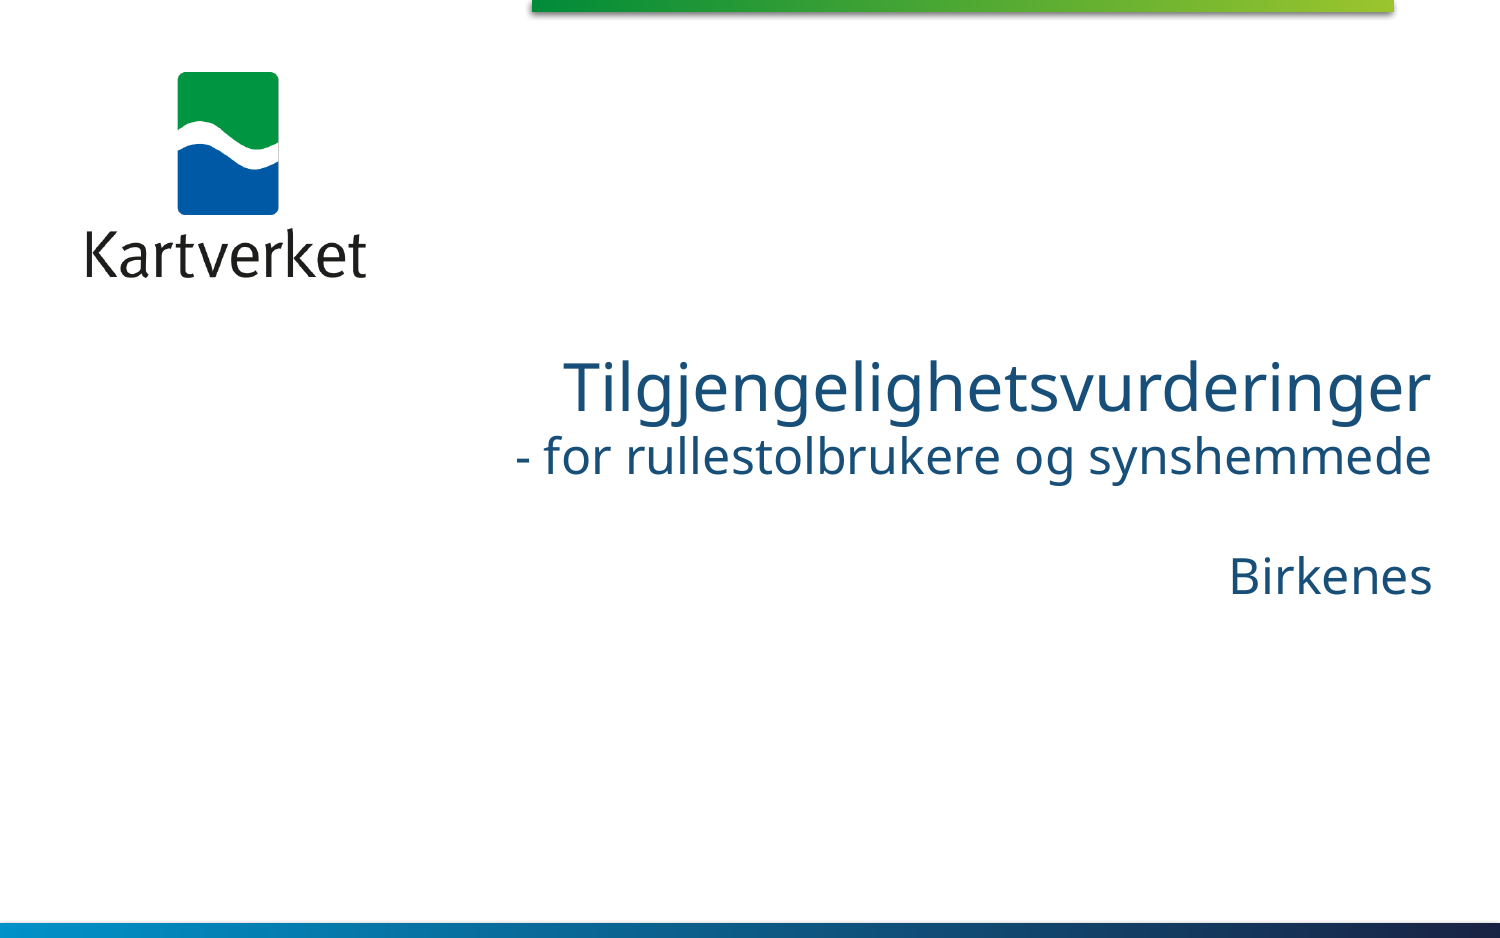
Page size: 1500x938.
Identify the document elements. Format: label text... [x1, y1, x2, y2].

text_box Tilgjengelighetsvurderinger - for rullestolbrukere og synshemmede Birkenes [66, 337, 1449, 613]
